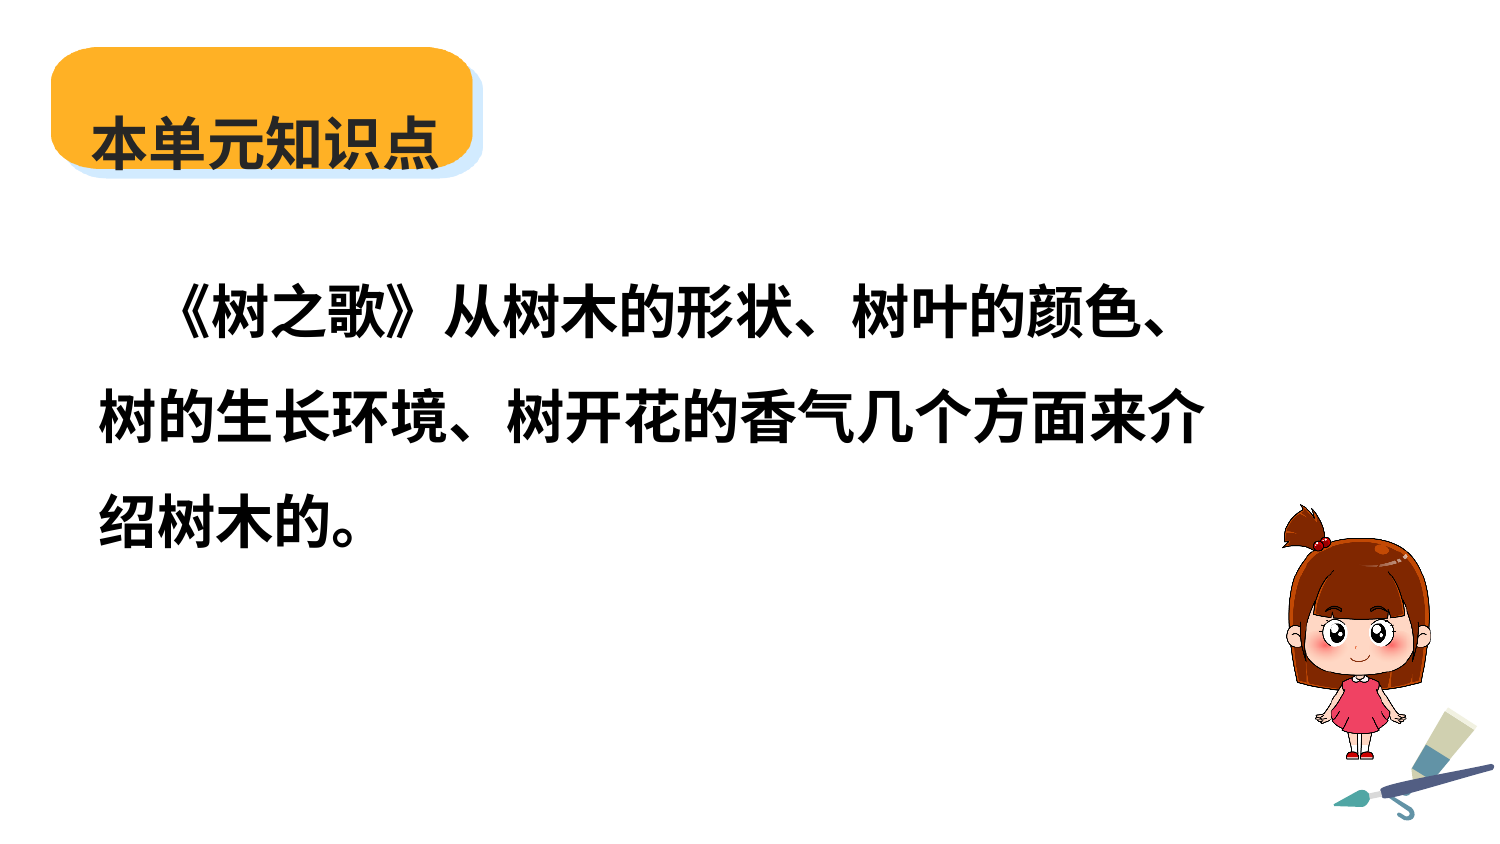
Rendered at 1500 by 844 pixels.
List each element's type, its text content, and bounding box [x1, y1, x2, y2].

picture [1258, 458, 1434, 822]
text_box 《树之歌》从树木的形状、树叶的颜色、树的生长环境、树开花的香气几个方面来介绍树木的。 [87, 234, 1259, 561]
text_box 本单元知识点 [76, 179, 483, 184]
picture [51, 47, 483, 179]
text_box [1358, 708, 1481, 844]
